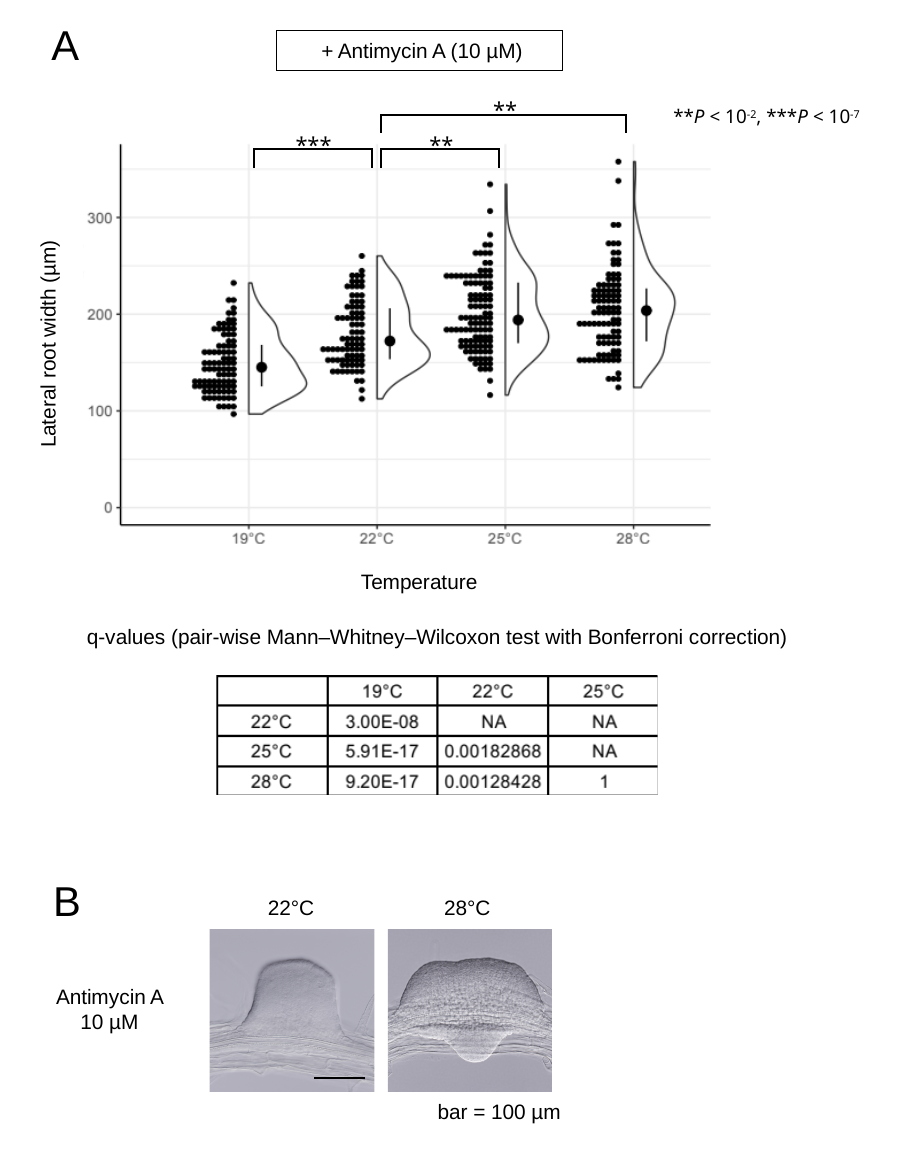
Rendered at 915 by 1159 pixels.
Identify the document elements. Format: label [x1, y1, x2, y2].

text_box [26, 11, 914, 1132]
